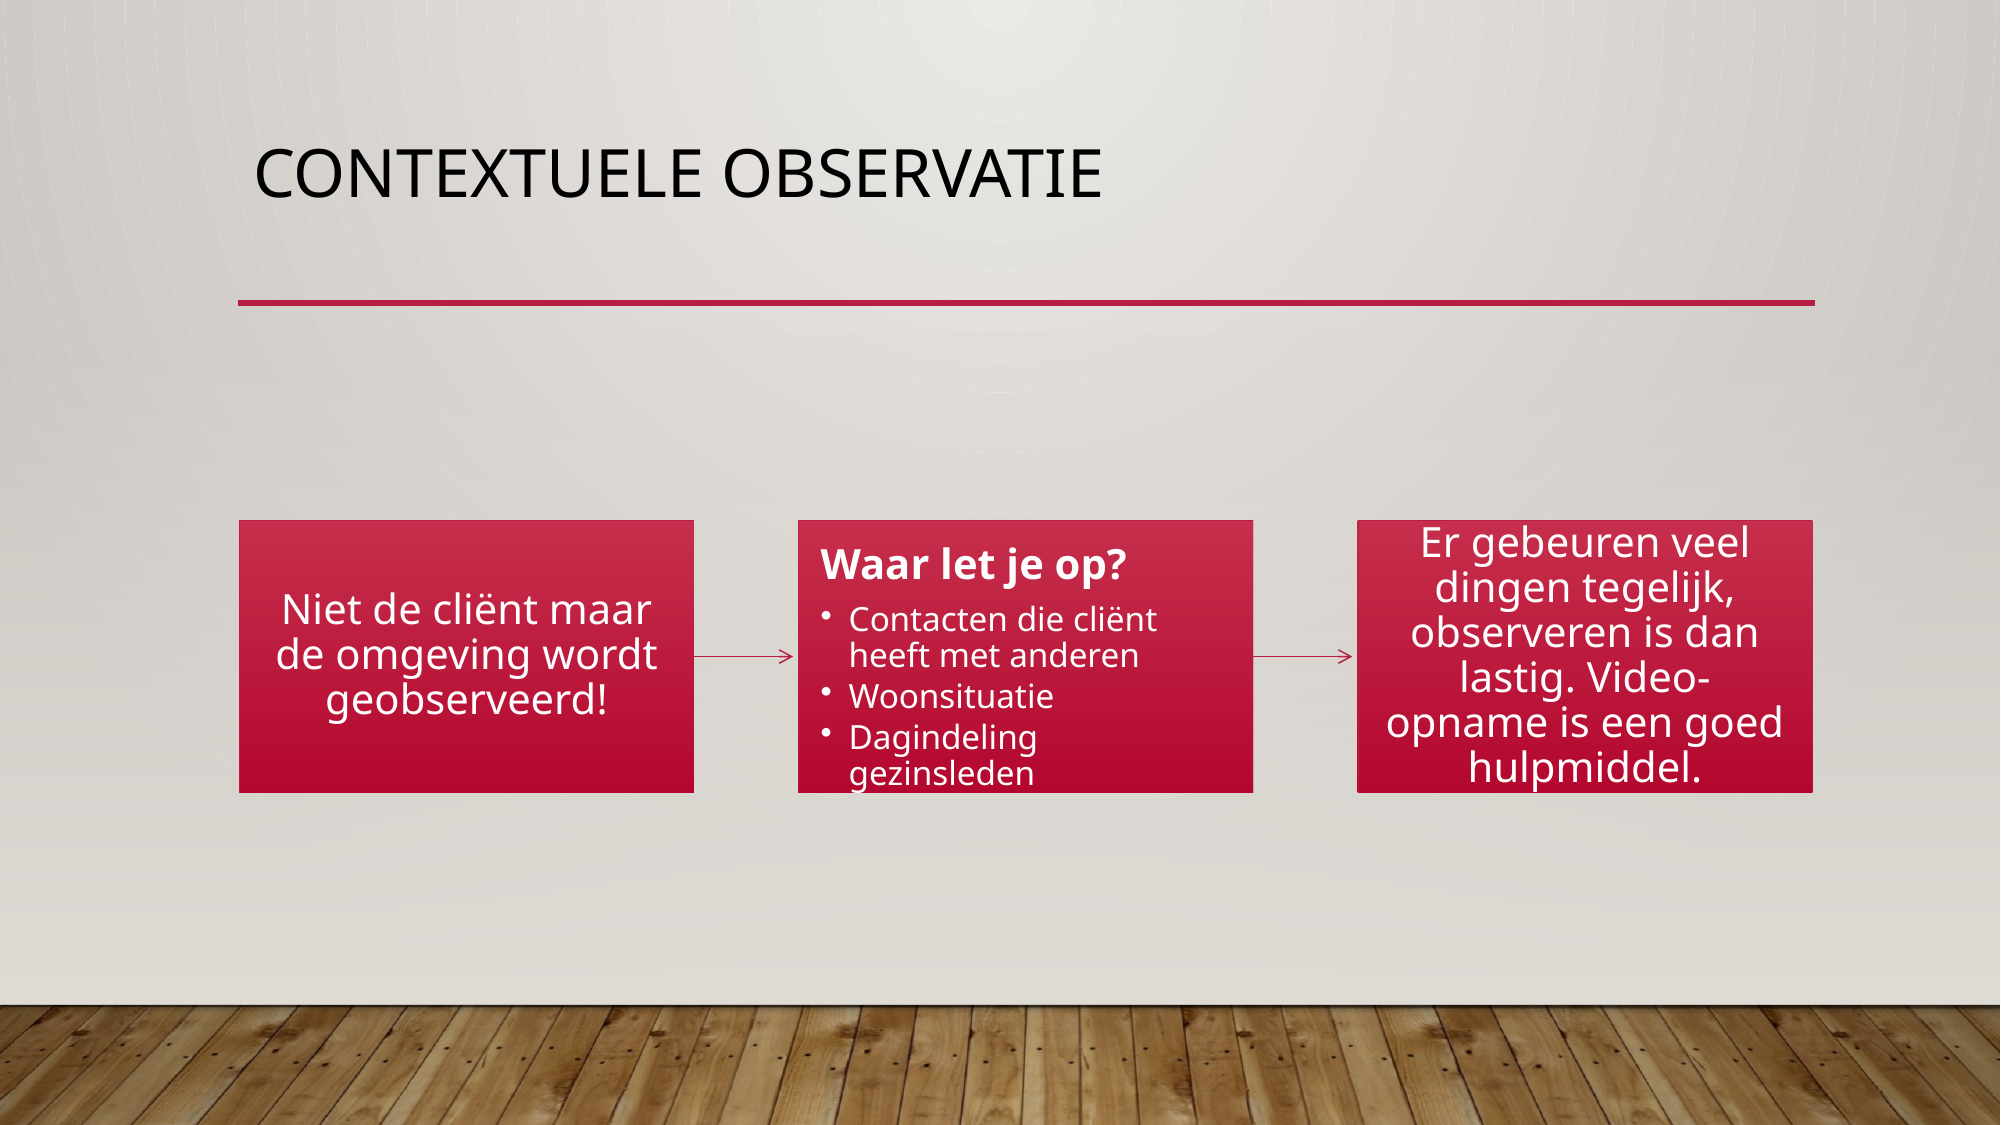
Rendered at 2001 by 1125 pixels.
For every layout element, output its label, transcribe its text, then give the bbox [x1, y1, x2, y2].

title Contextuele observatie [238, 131, 1814, 305]
picture [0, 1005, 2000, 1125]
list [237, 383, 1814, 930]
